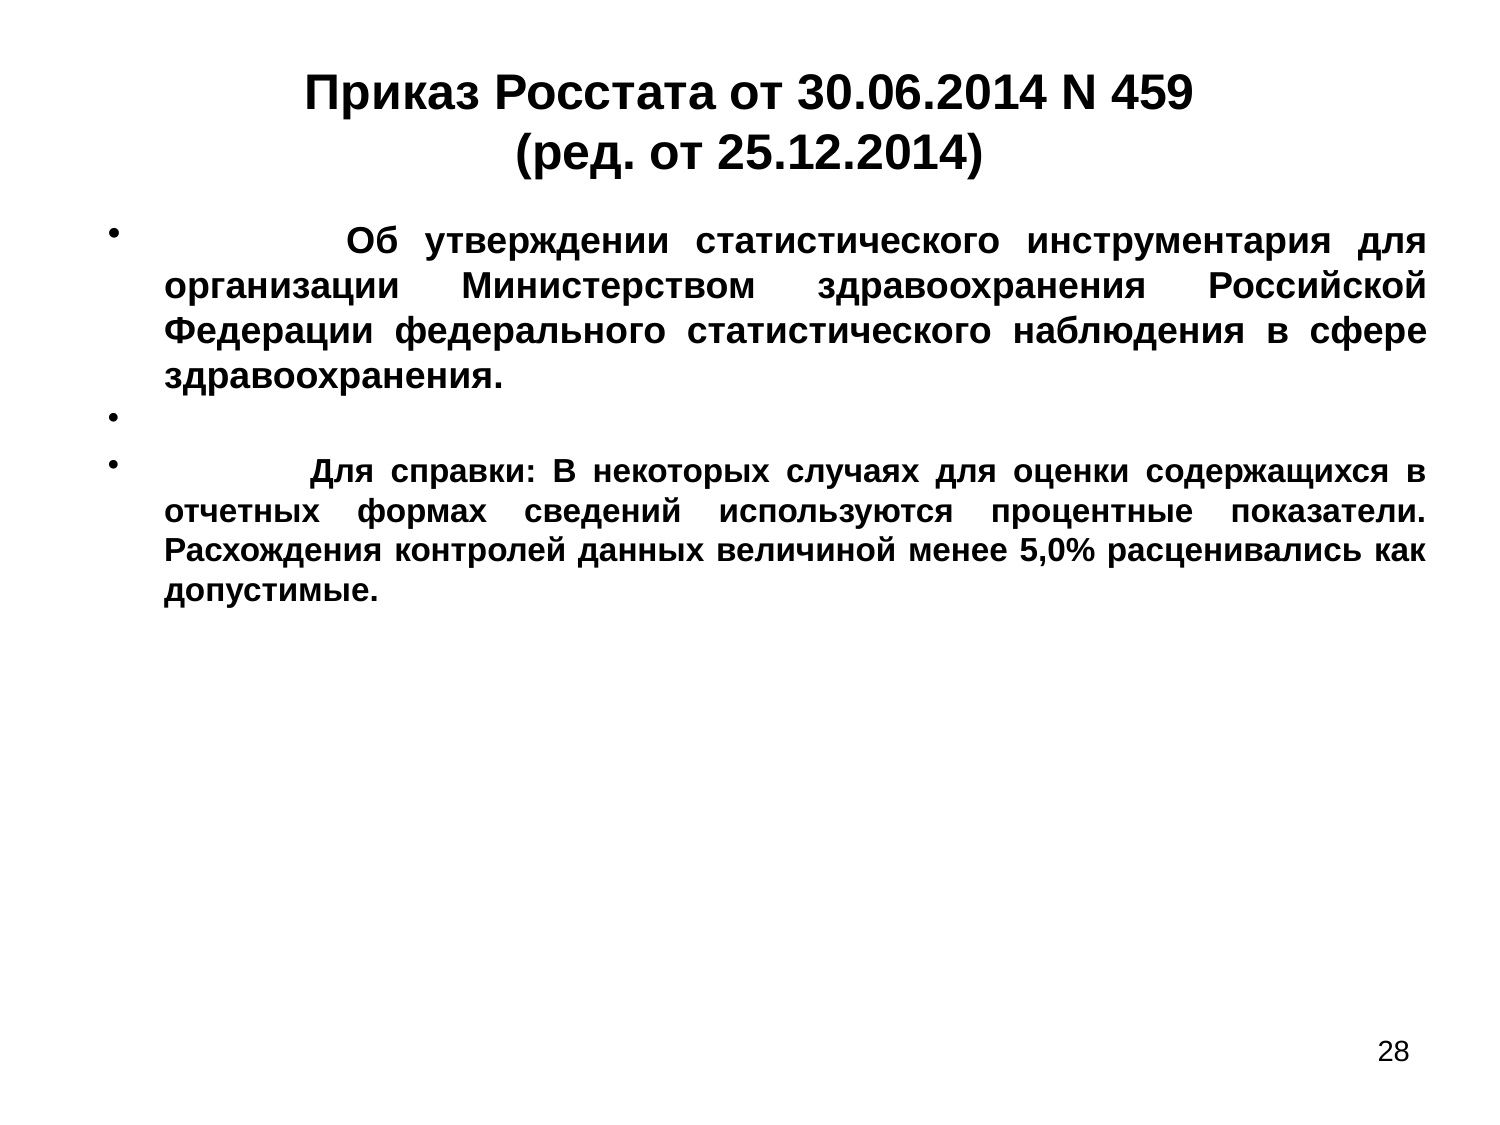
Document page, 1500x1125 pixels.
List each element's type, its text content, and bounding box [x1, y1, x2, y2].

title Приказ Росстата от 30.06.2014 N 459 (ред. от 25.12.2014) [73, 43, 1427, 195]
slide_number 28 [1074, 1024, 1425, 1103]
list Об утверждении статистического инструментария для организации Министерством здравоохранения Российской Федерации федерального статистического наблюдения в сфере здравоохранения. Для справки: В некоторых случаях для оценки содержащихся в отчетных формах сведений используются процентные показатели. Расхождения контролей данных величиной менее 5,0% расценивались как допустимые. [91, 206, 1445, 1030]
